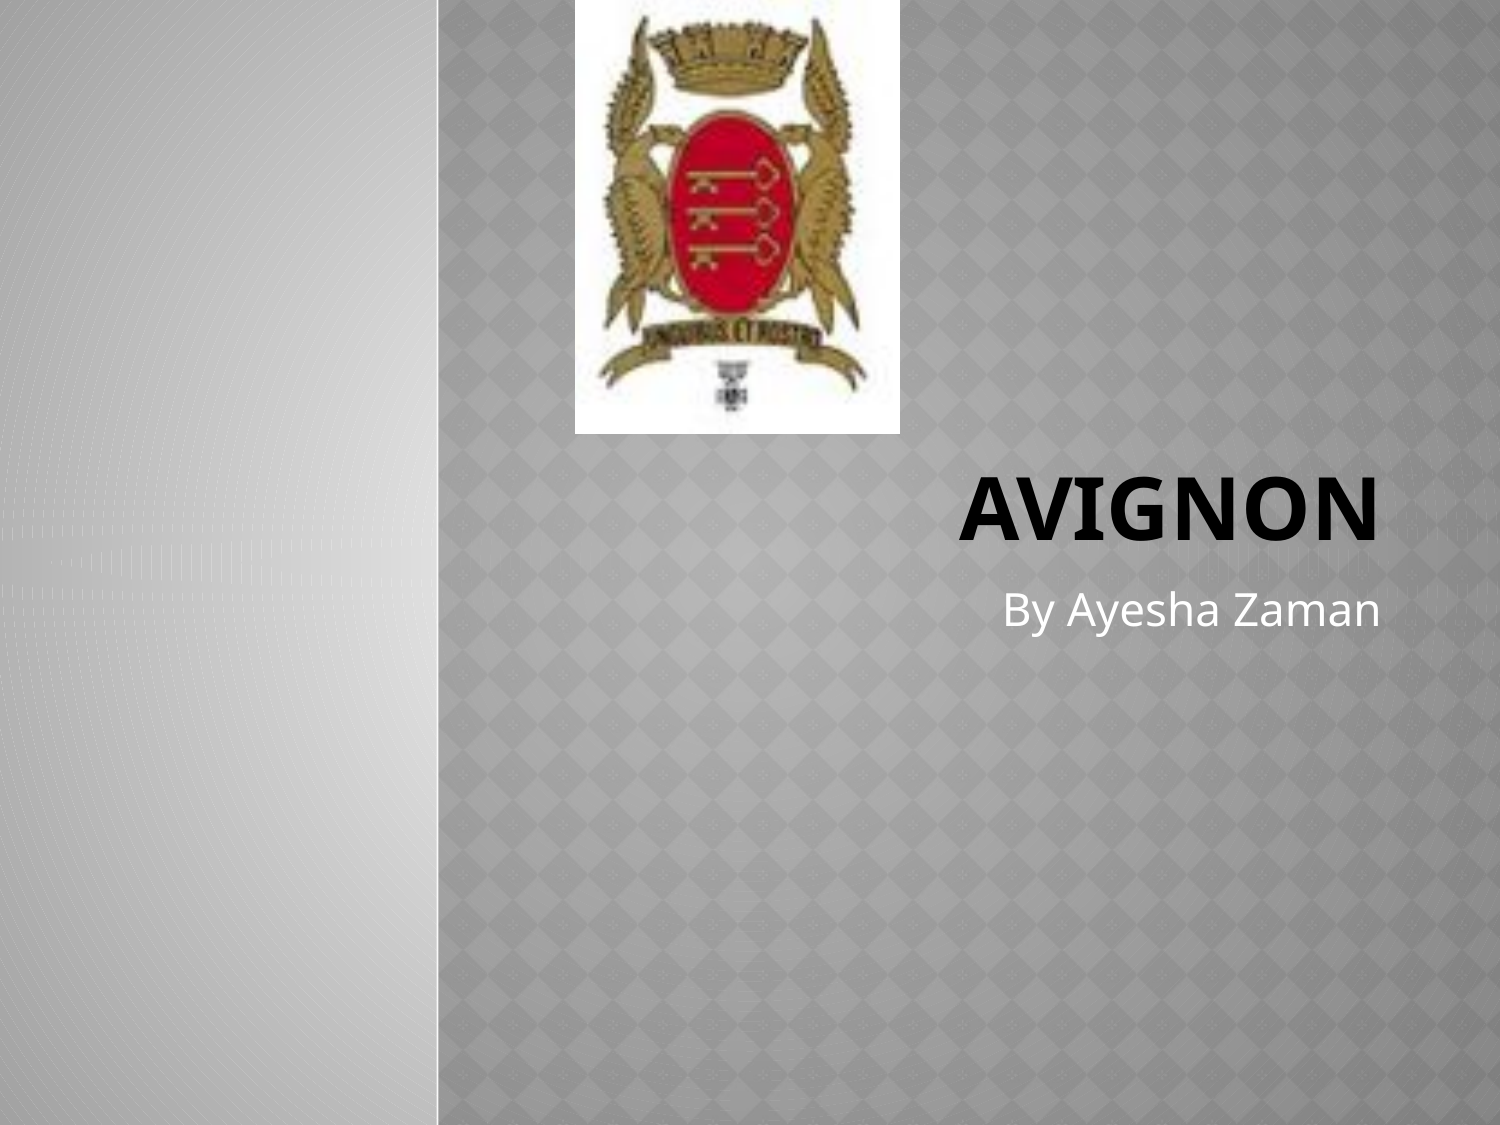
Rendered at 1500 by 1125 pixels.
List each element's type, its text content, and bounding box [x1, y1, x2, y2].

title Avignon [552, 87, 1390, 558]
subtitle By Ayesha Zaman [550, 580, 1390, 762]
picture [574, 0, 901, 434]
